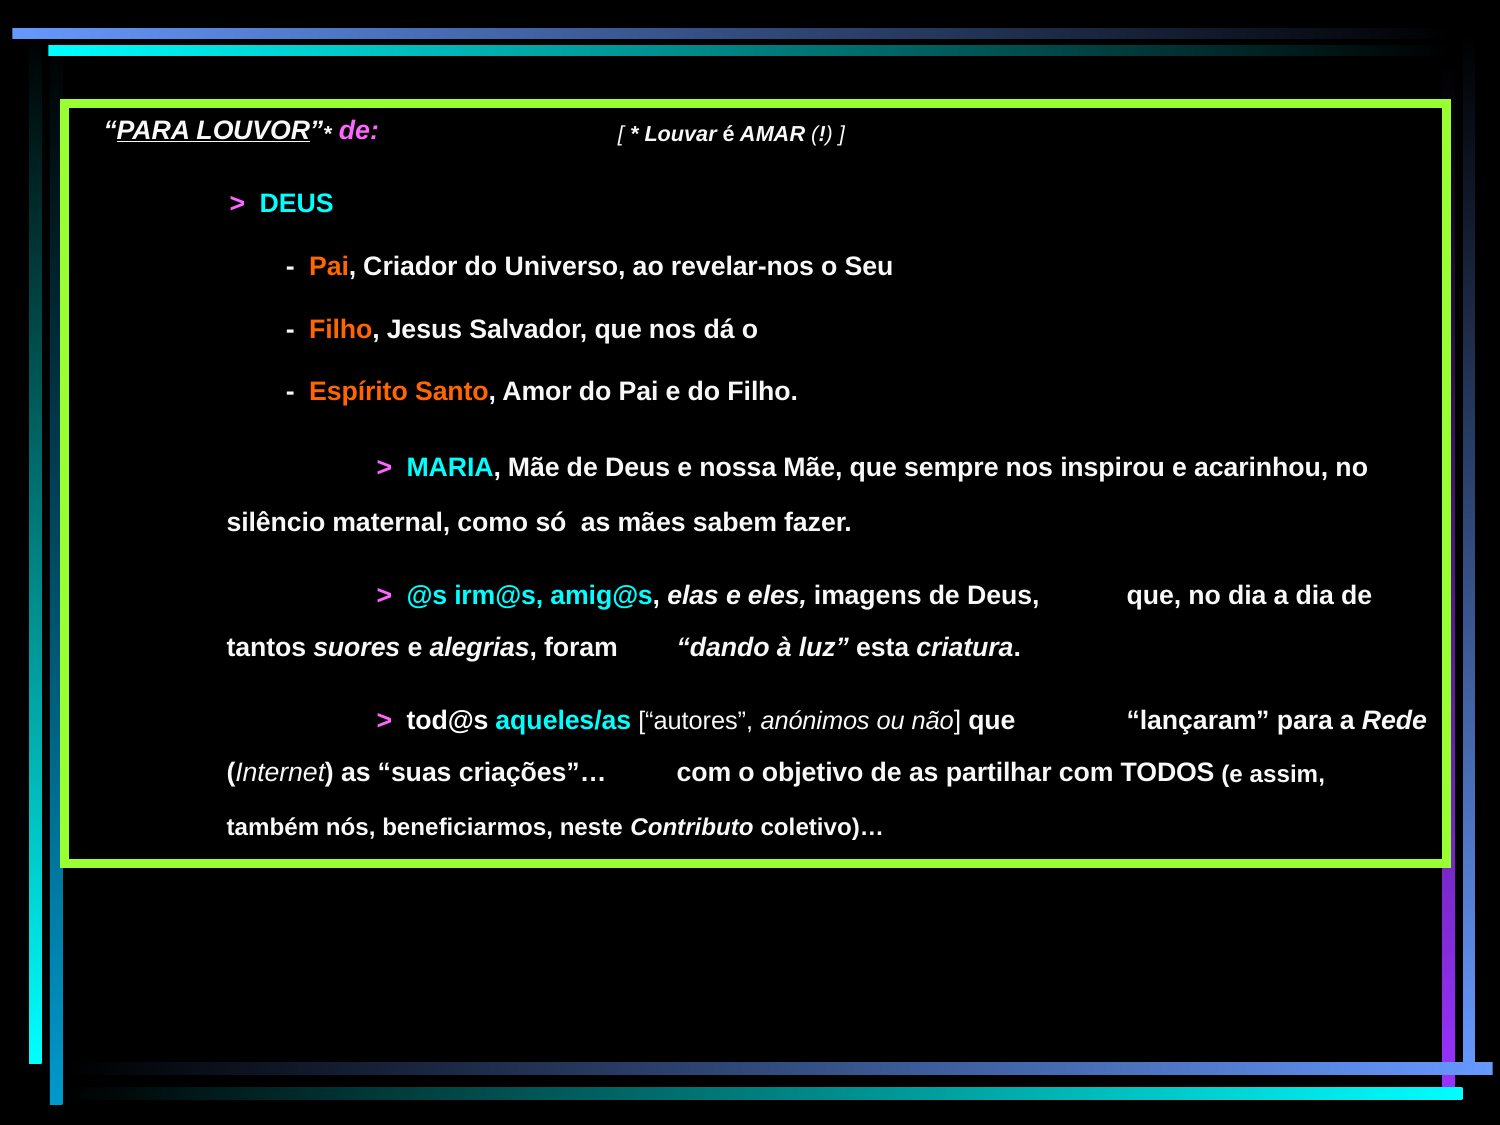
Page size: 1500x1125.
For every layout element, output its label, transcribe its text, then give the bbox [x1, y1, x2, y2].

text_box “PARA LOUVOR”* de: [ * Louvar é AMAR (!) ] > DEUS - Pai, Criador do Universo, ao revelar-nos o Seu - Filho, Jesus Salvador, que nos dá o - Espírito Santo, Amor do Pai e do Filho. > MARIA, Mãe de Deus e nossa Mãe, que sempre nos inspirou e acarinhou, no silêncio maternal, como só as mães sabem fazer. > @s irm@s, amig@s, elas e eles, imagens de Deus, que, no dia a dia de tantos suores e alegrias, foram “dando à luz” esta criatura. > tod@s aqueles/as [“autores”, anónimos ou não] que “lançaram” para a Rede (Internet) as “suas criações”… com o objetivo de as partilhar com TODOS (e assim, também nós, beneficiarmos, neste Contributo coletivo)… [64, 103, 1447, 864]
picture [50, 295, 62, 867]
